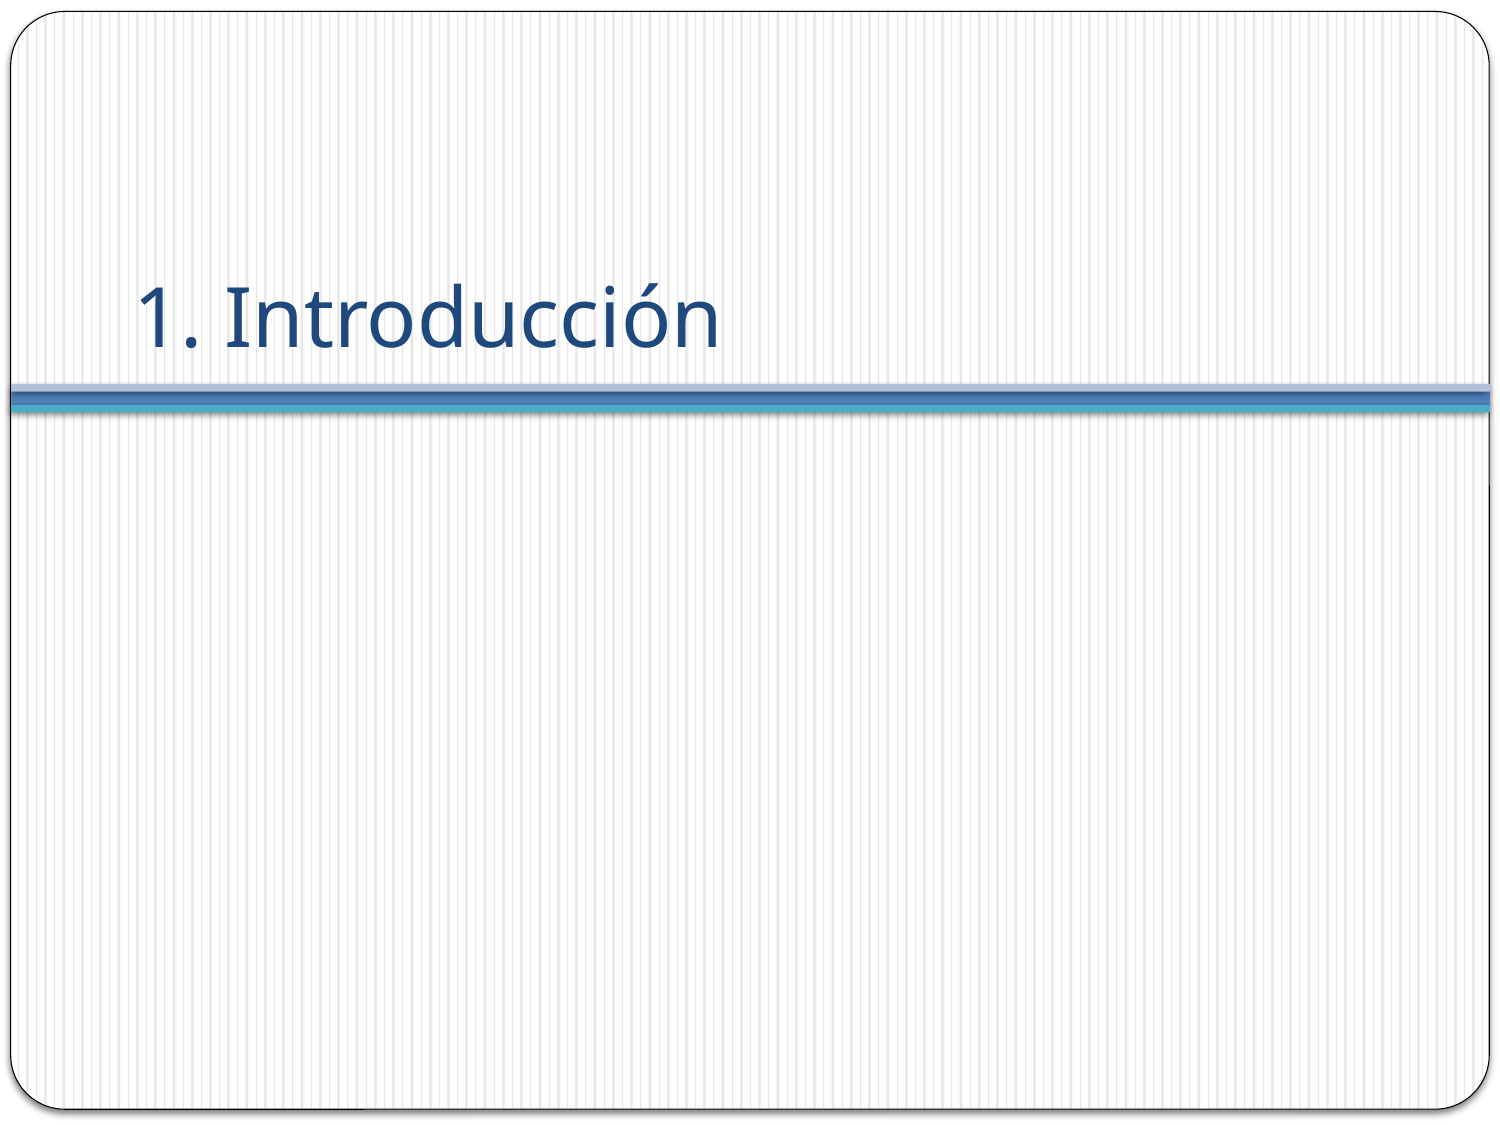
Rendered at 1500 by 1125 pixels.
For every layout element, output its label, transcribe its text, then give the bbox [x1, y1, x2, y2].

title 1. Introducción [118, 156, 1394, 380]
